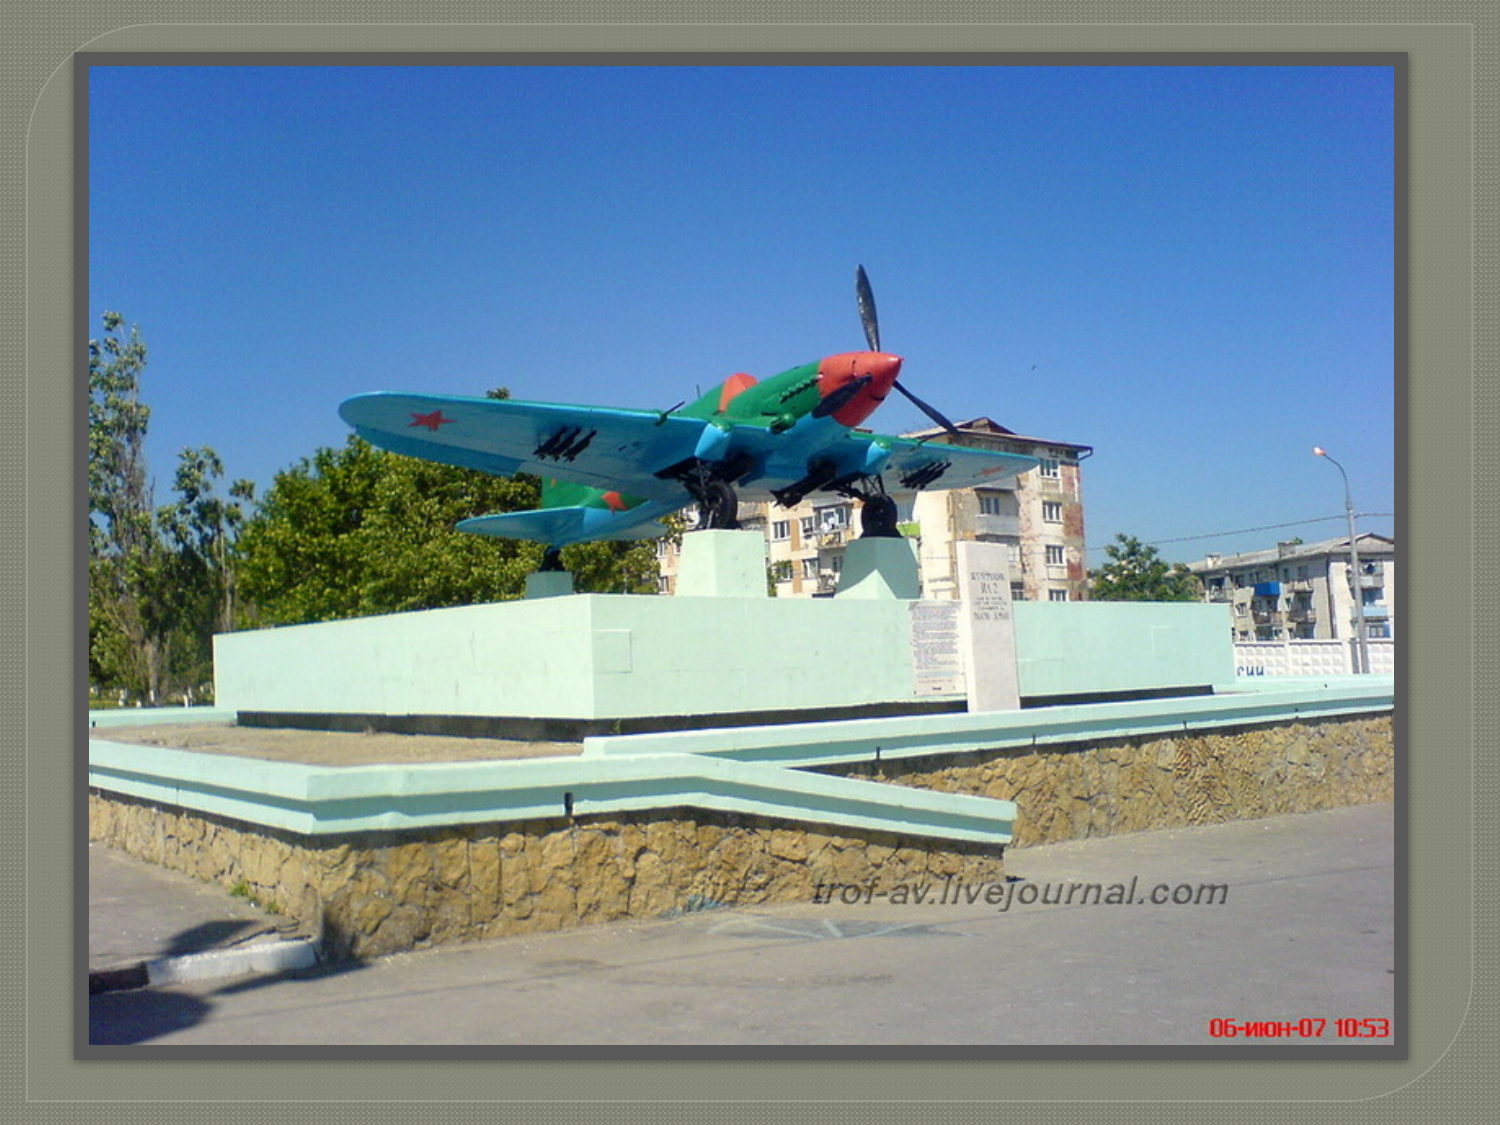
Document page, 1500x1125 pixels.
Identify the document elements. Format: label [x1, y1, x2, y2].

picture [88, 66, 1394, 1046]
